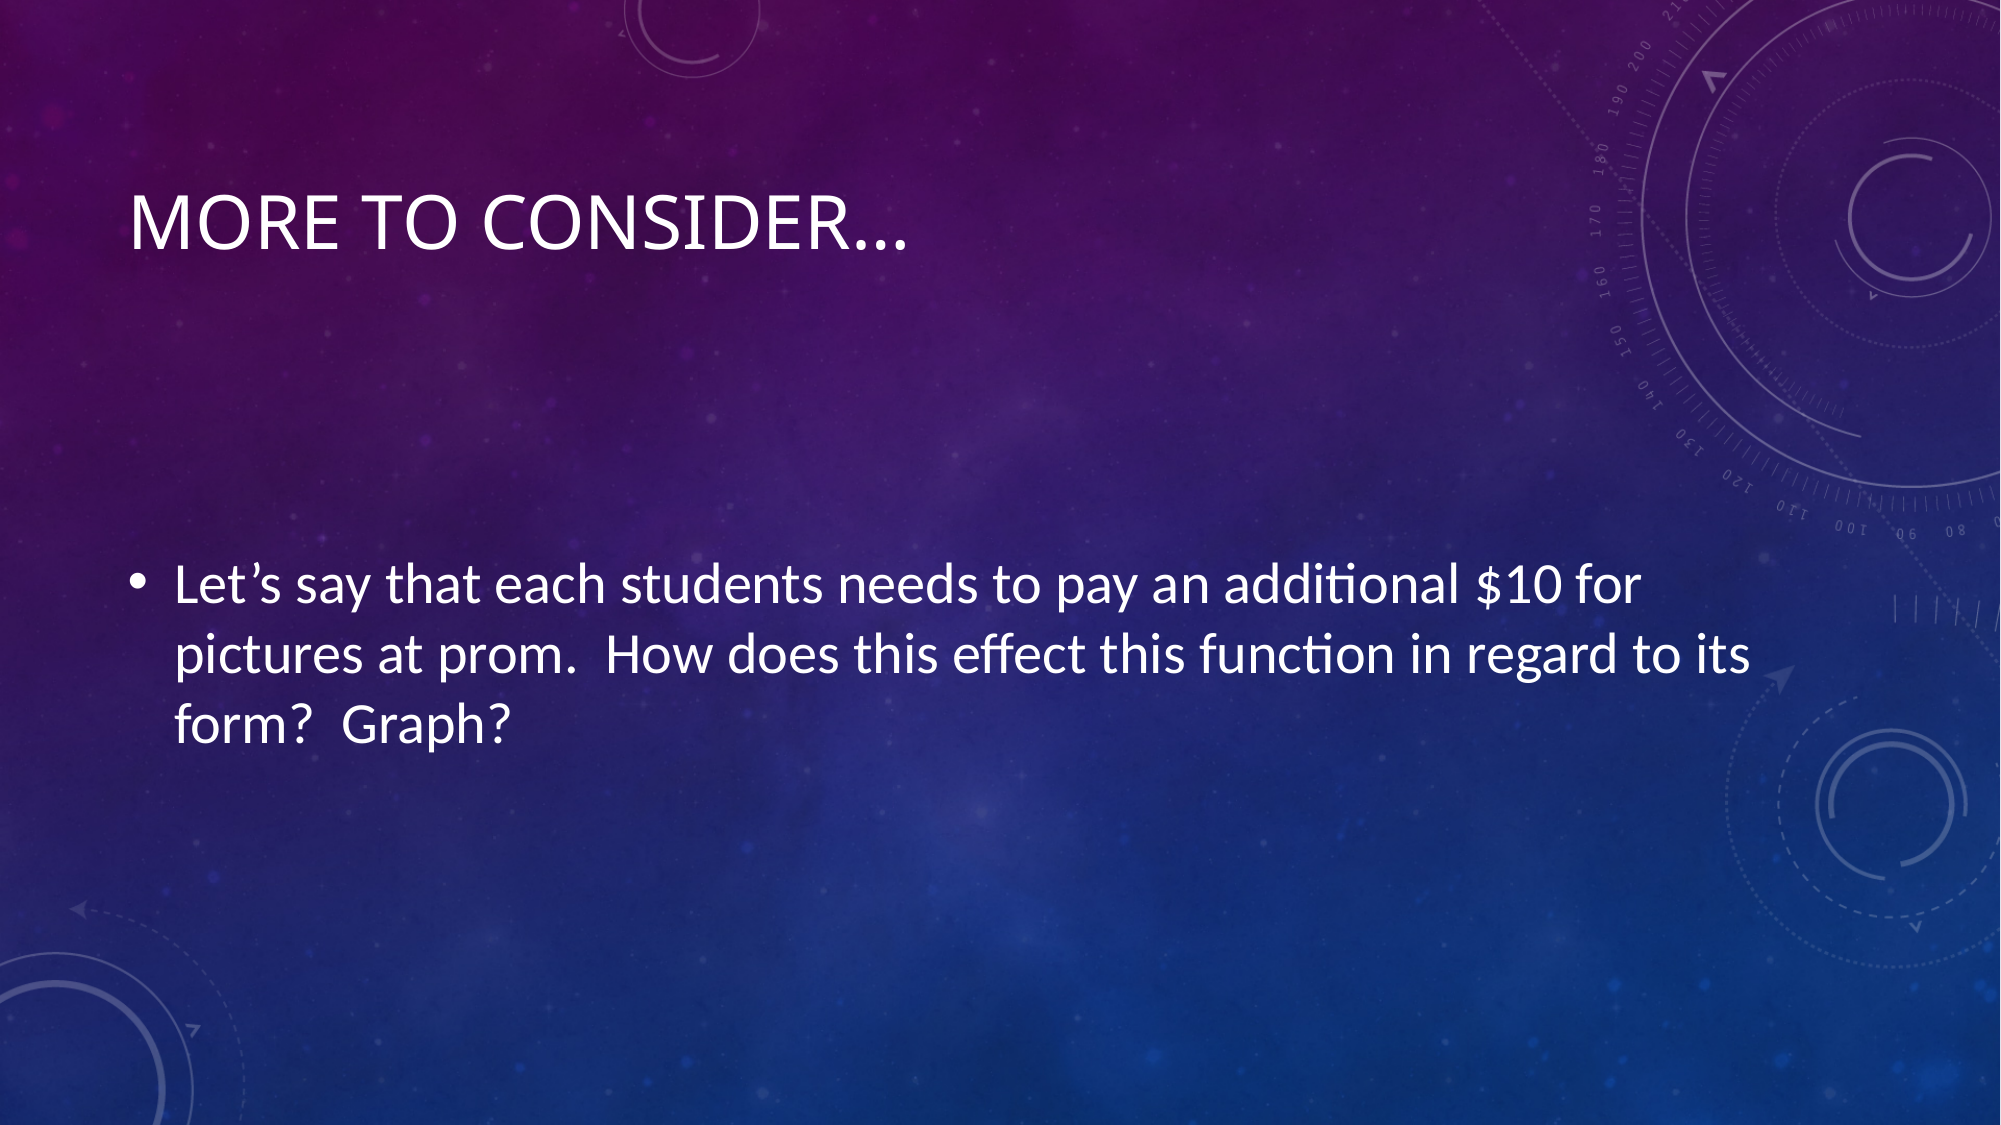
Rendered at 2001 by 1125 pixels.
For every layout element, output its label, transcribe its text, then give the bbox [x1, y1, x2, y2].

list Let’s say that each students needs to pay an additional $10 for pictures at prom. How does this effect this function in regard to its form? Graph? [112, 351, 1775, 950]
title More to Consider… [112, 99, 1775, 339]
picture [0, 0, 2001, 1125]
